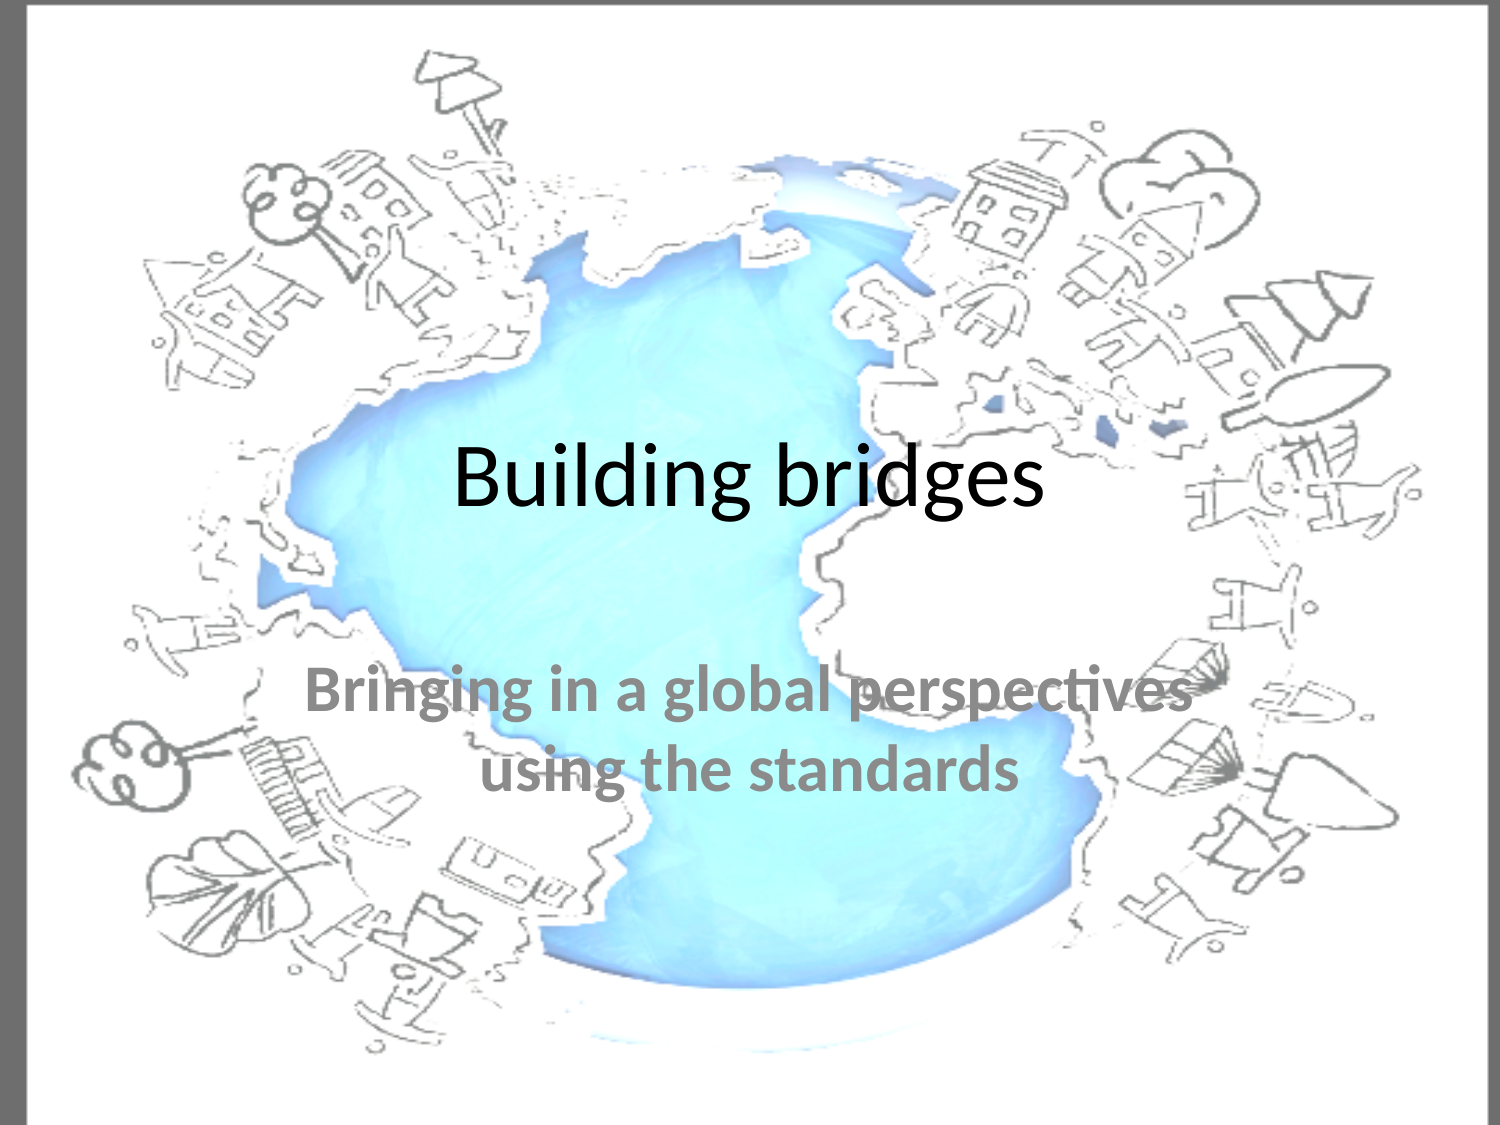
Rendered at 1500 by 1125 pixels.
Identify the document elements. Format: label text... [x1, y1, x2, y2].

subtitle Bringing in a global perspectives using the standards [225, 637, 1275, 925]
title Building bridges [112, 349, 1388, 591]
